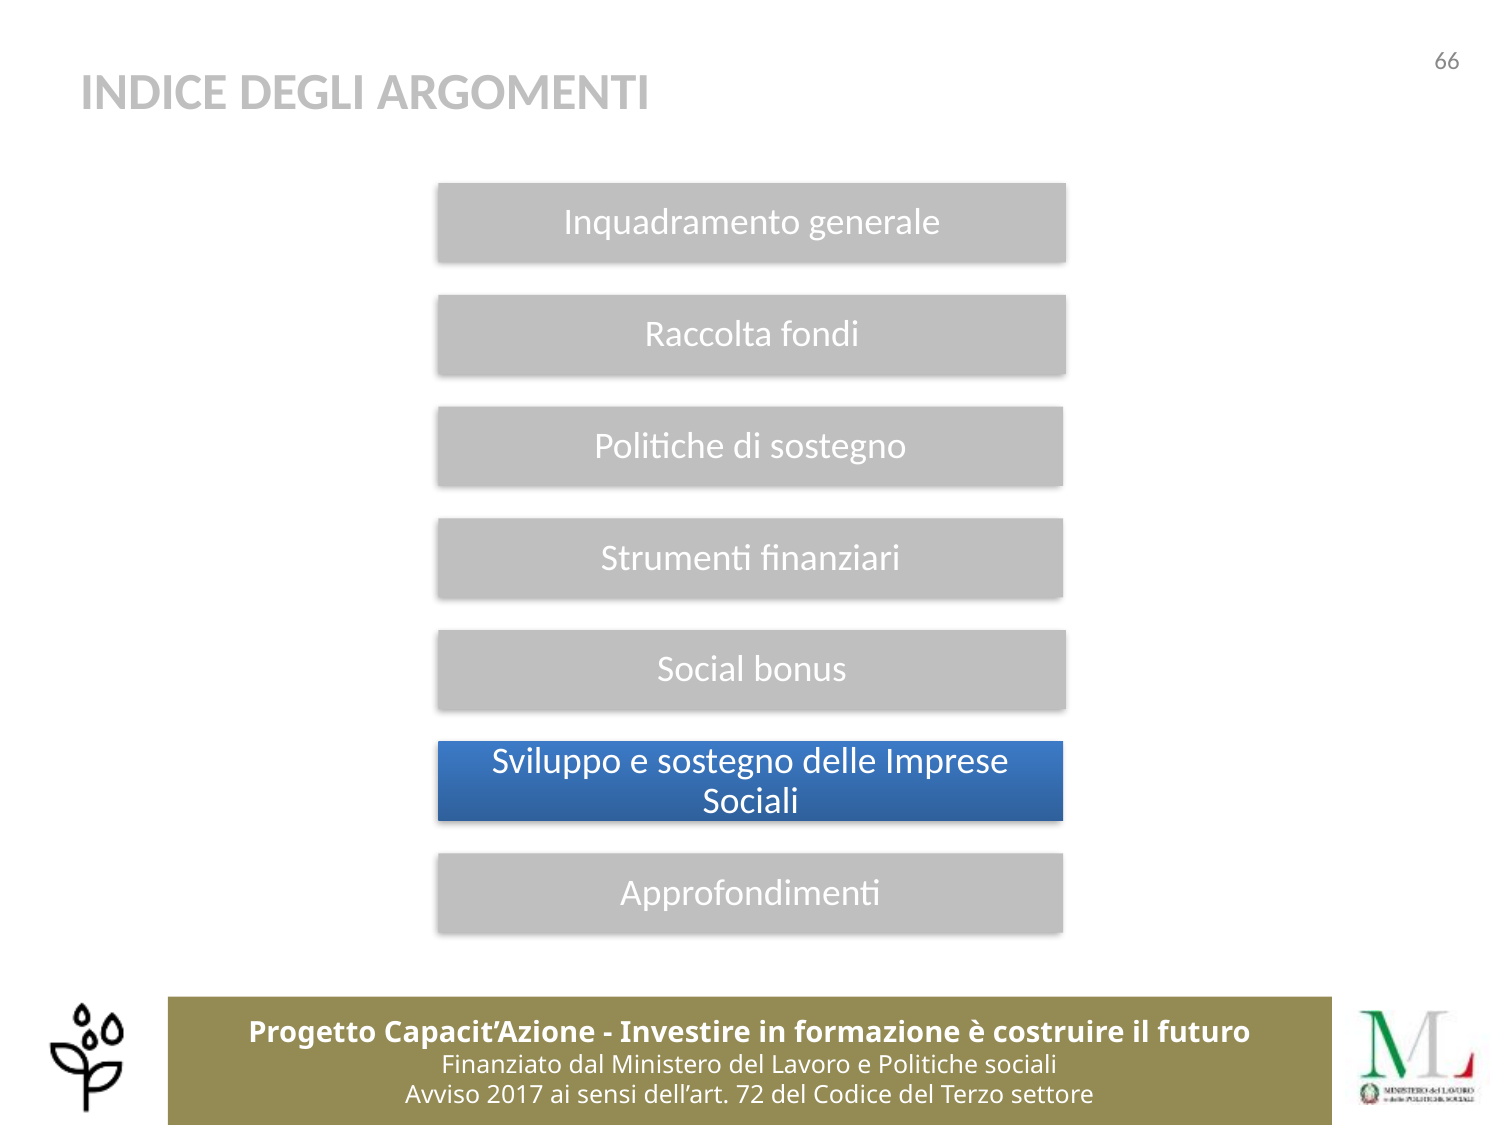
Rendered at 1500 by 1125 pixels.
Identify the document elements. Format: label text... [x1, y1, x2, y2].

text_box INDICE DEGLI ARGOMENTI [39, 49, 691, 139]
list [115, 182, 1389, 933]
picture [47, 1002, 129, 1113]
text_box Progetto Capacit’Azione - Investire in formazione è costruire il futuro Finanziato dal Ministero del Lavoro e Politiche sociali Avviso 2017 ai sensi dell’art. 72 del Codice del Terzo settore [166, 994, 1334, 1125]
slide_number 66 [1124, 29, 1475, 90]
picture [1345, 1009, 1491, 1106]
